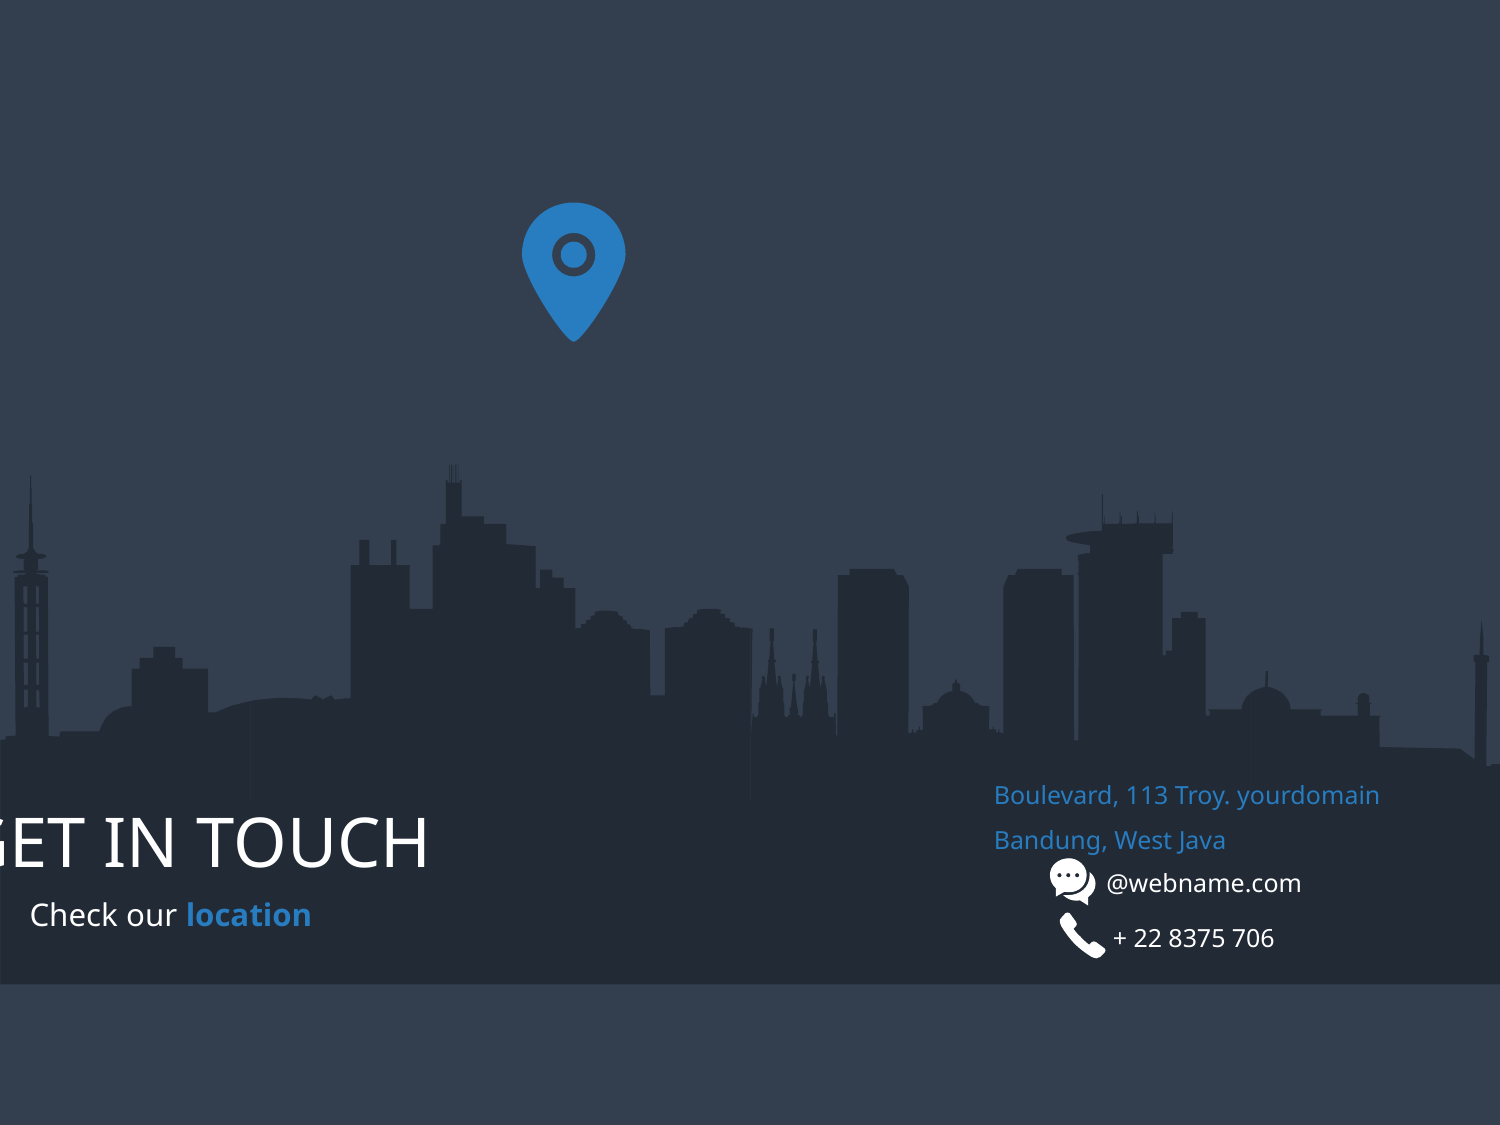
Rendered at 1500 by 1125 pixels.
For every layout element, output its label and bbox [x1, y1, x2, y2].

text_box [0, 464, 1500, 985]
text_box [521, 202, 626, 342]
